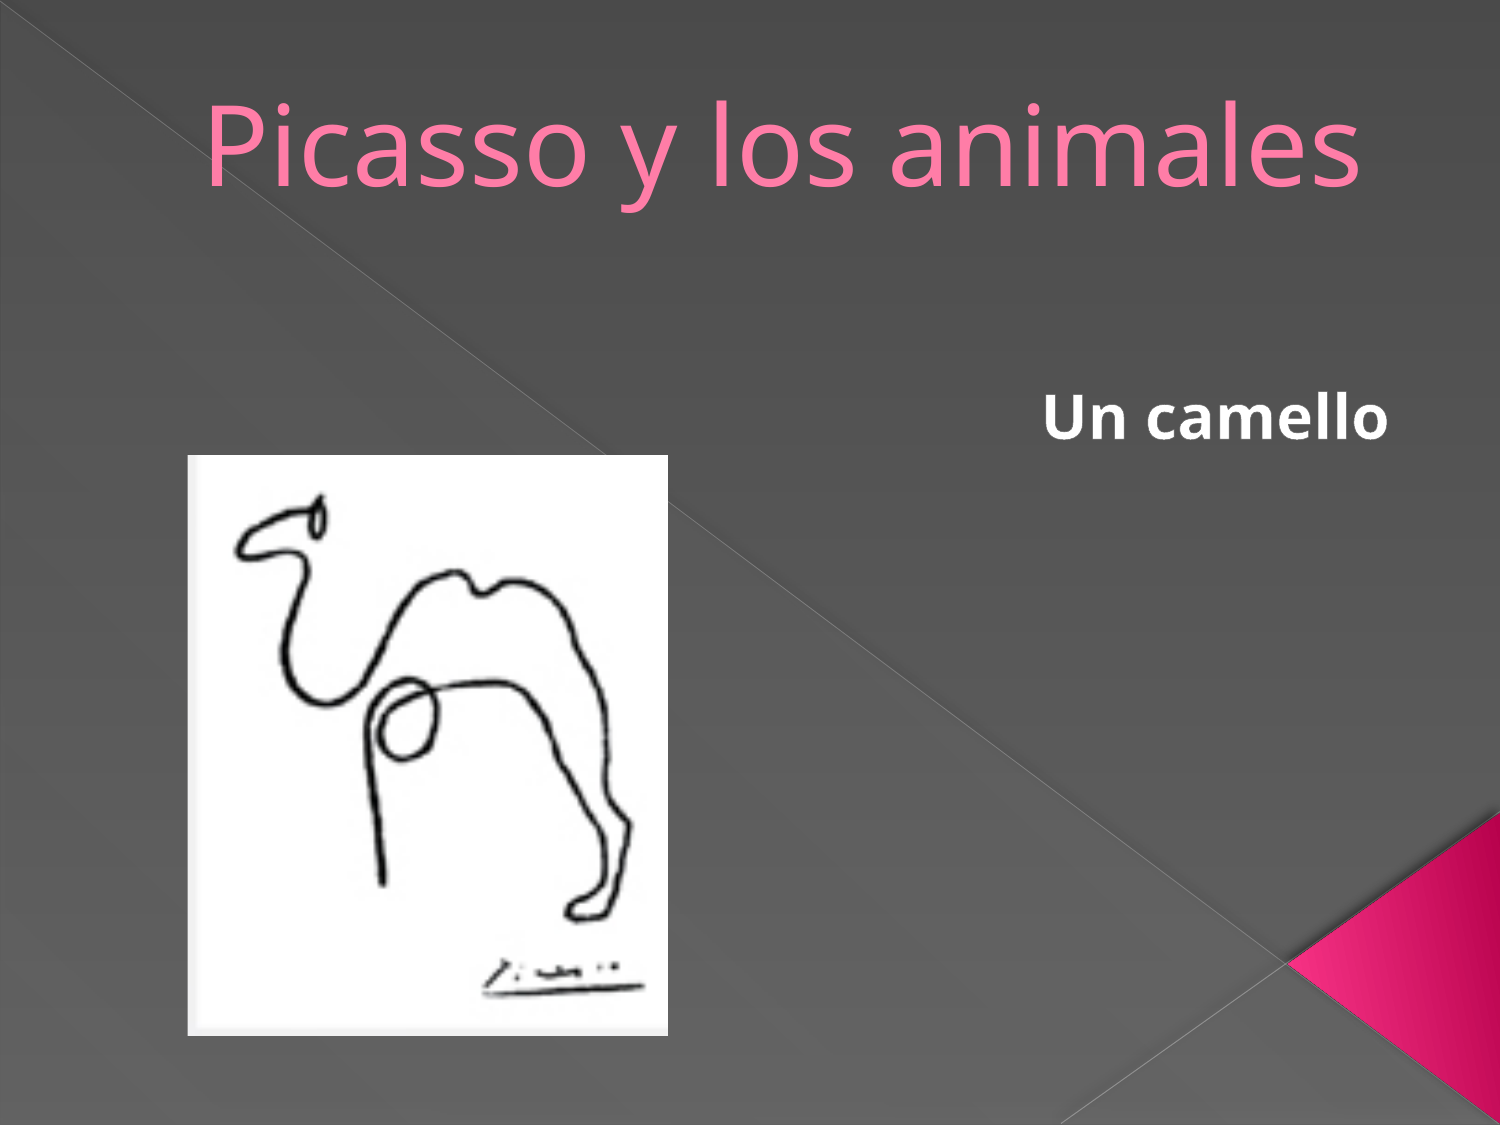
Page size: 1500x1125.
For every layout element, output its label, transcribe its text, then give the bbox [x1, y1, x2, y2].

subtitle Un camello [88, 368, 1412, 657]
picture [187, 455, 669, 1036]
title Picasso y los animales [82, 46, 1405, 217]
